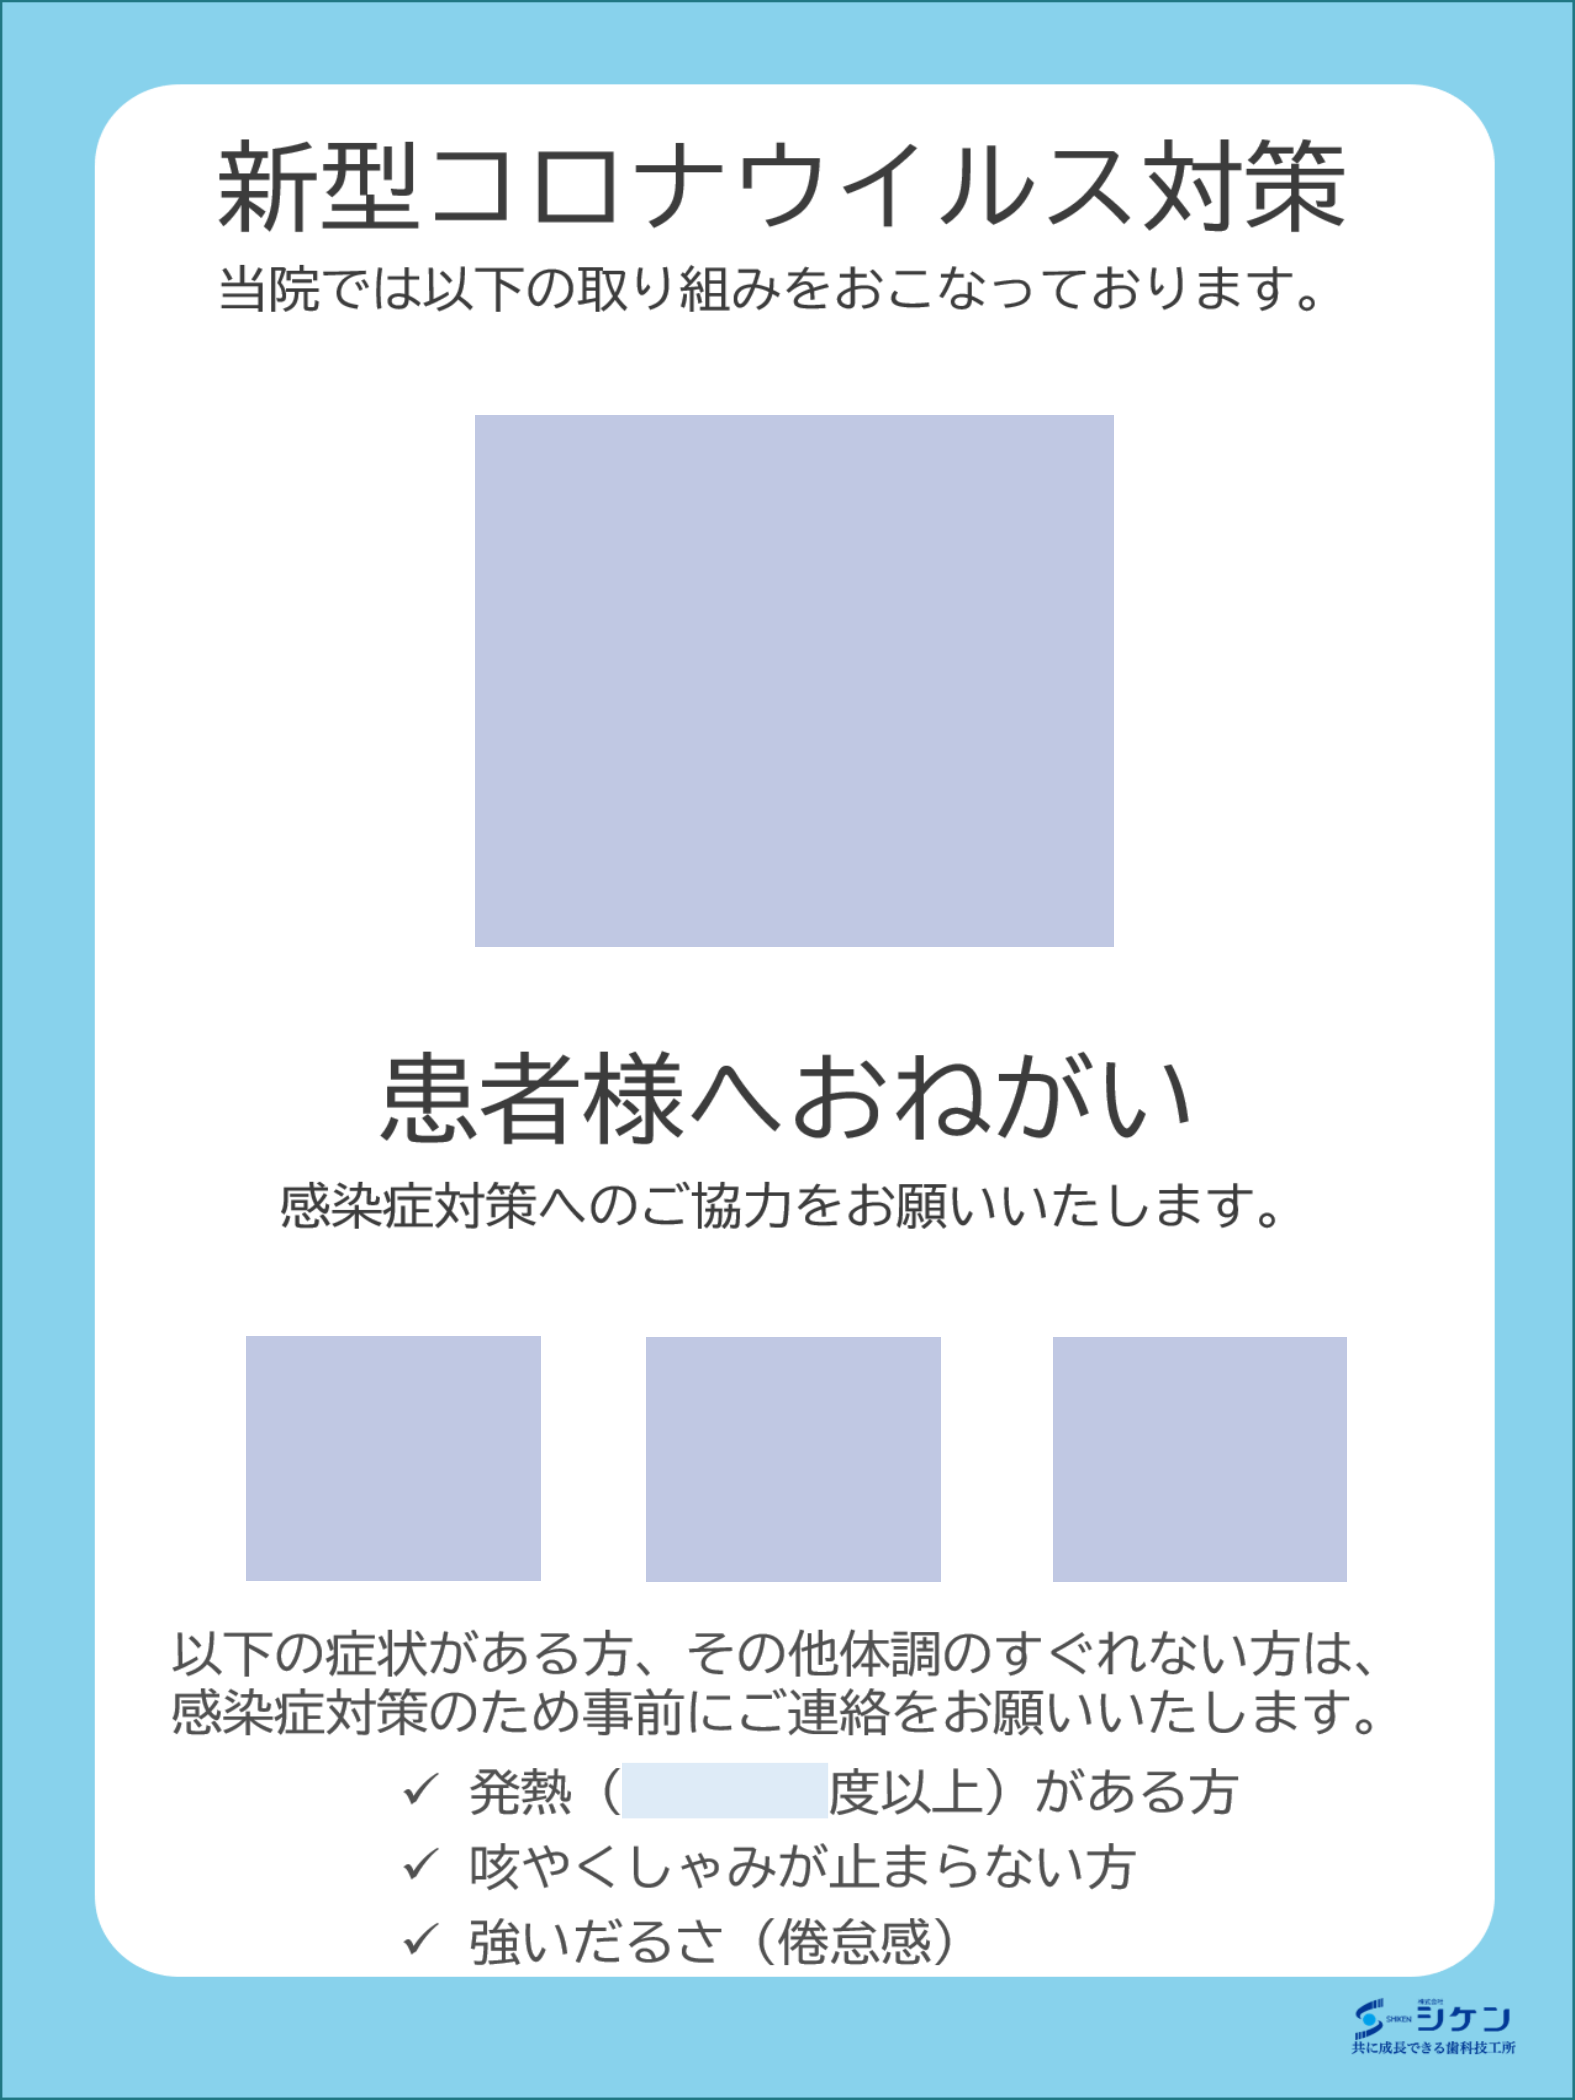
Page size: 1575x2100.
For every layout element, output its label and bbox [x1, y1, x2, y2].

picture [0, 0, 1575, 2100]
text_box [167, 1297, 1408, 2002]
text_box [376, 364, 1575, 1070]
